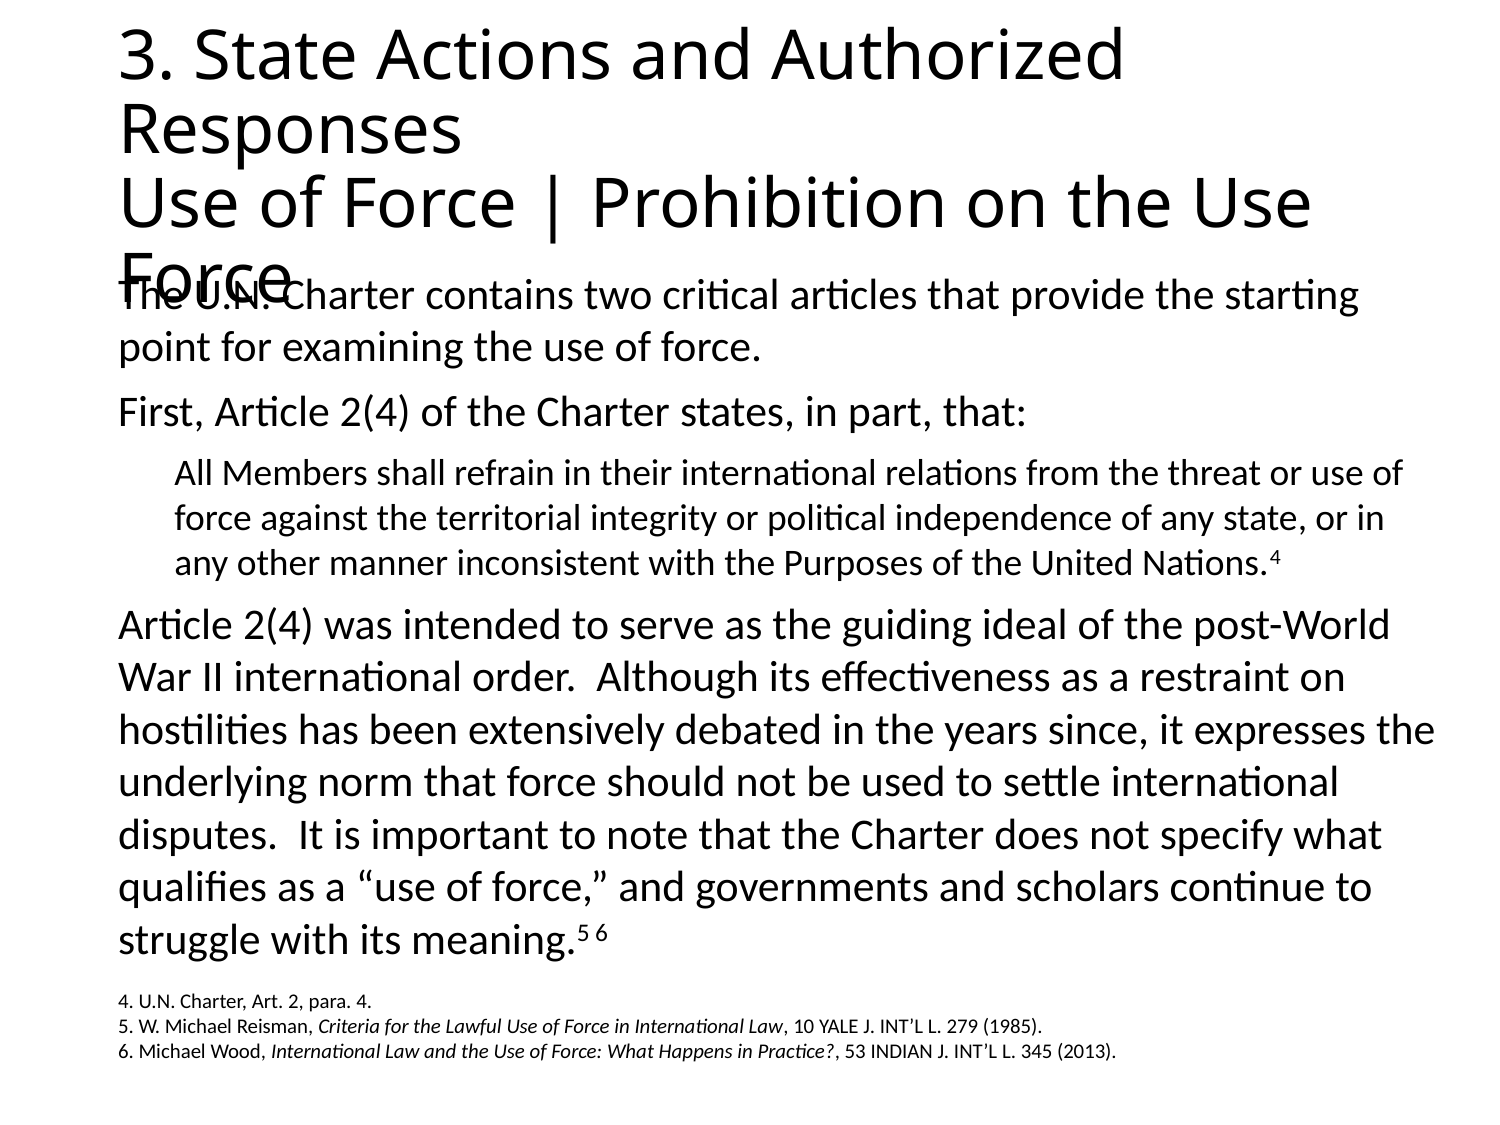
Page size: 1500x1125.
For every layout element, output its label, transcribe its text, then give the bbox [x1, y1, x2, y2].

title 3. State Actions and Authorized Responses Use of Force | Prohibition on the Use Force [102, 59, 1398, 257]
list The U.N. Charter contains two critical articles that provide the starting point for examining the use of force. First, Article 2(4) of the Charter states, in part, that: All Members shall refrain in their international relations from the threat or use of force against the territorial integrity or political independence of any state, or in any other manner inconsistent with the Purposes of the United Nations.4 Article 2(4) was intended to serve as the guiding ideal of the post-World War II international order. Although its effectiveness as a restraint on hostilities has been extensively debated in the years since, it expresses the underlying norm that force should not be used to settle international disputes. It is important to note that the Charter does not specify what qualifies as a “use of force,” and governments and scholars continue to struggle with its meaning.5 6 4. U.N. Charter, Art. 2, para. 4. 5. W. Michael Reisman, Criteria for the Lawful Use of Force in International Law, 10 Yale J. Int’l L. 279 (1985). 6. Michael Wood, International Law and the Use of Force: What Happens in Practice?, 53 Indian J. Int’l L. 345 (2013). [102, 257, 1454, 972]
